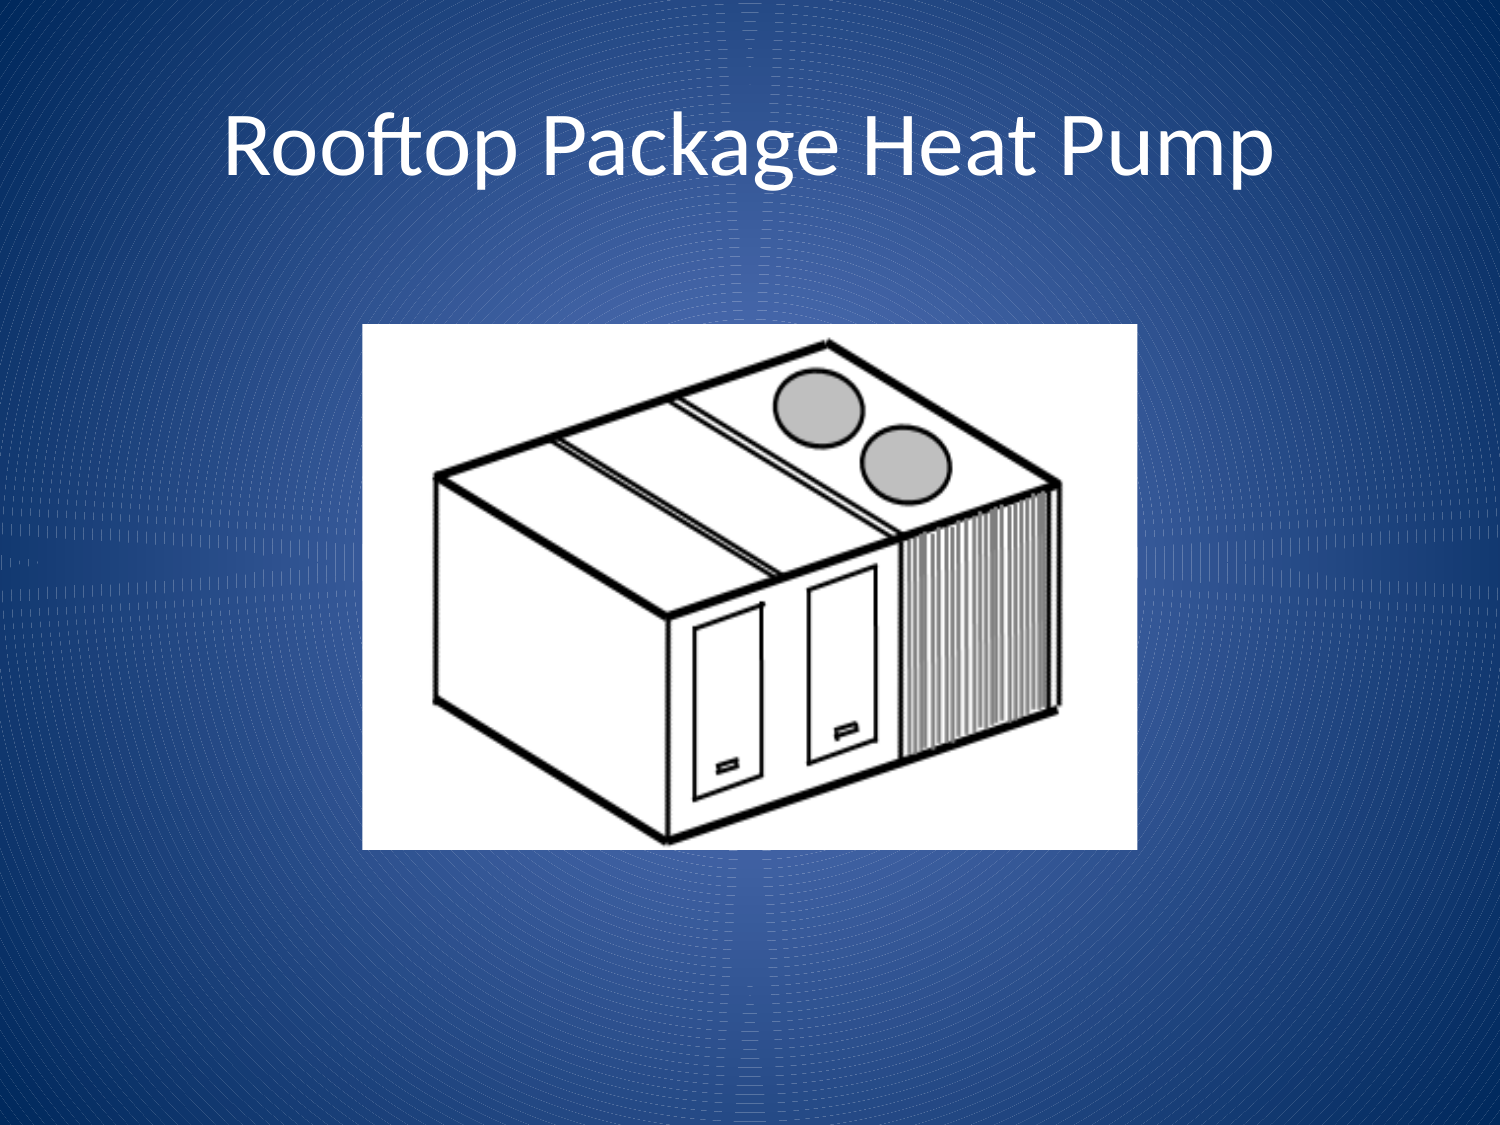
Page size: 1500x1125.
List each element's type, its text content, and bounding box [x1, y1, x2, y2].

picture [362, 324, 1138, 851]
title Rooftop Package Heat Pump [75, 45, 1425, 233]
